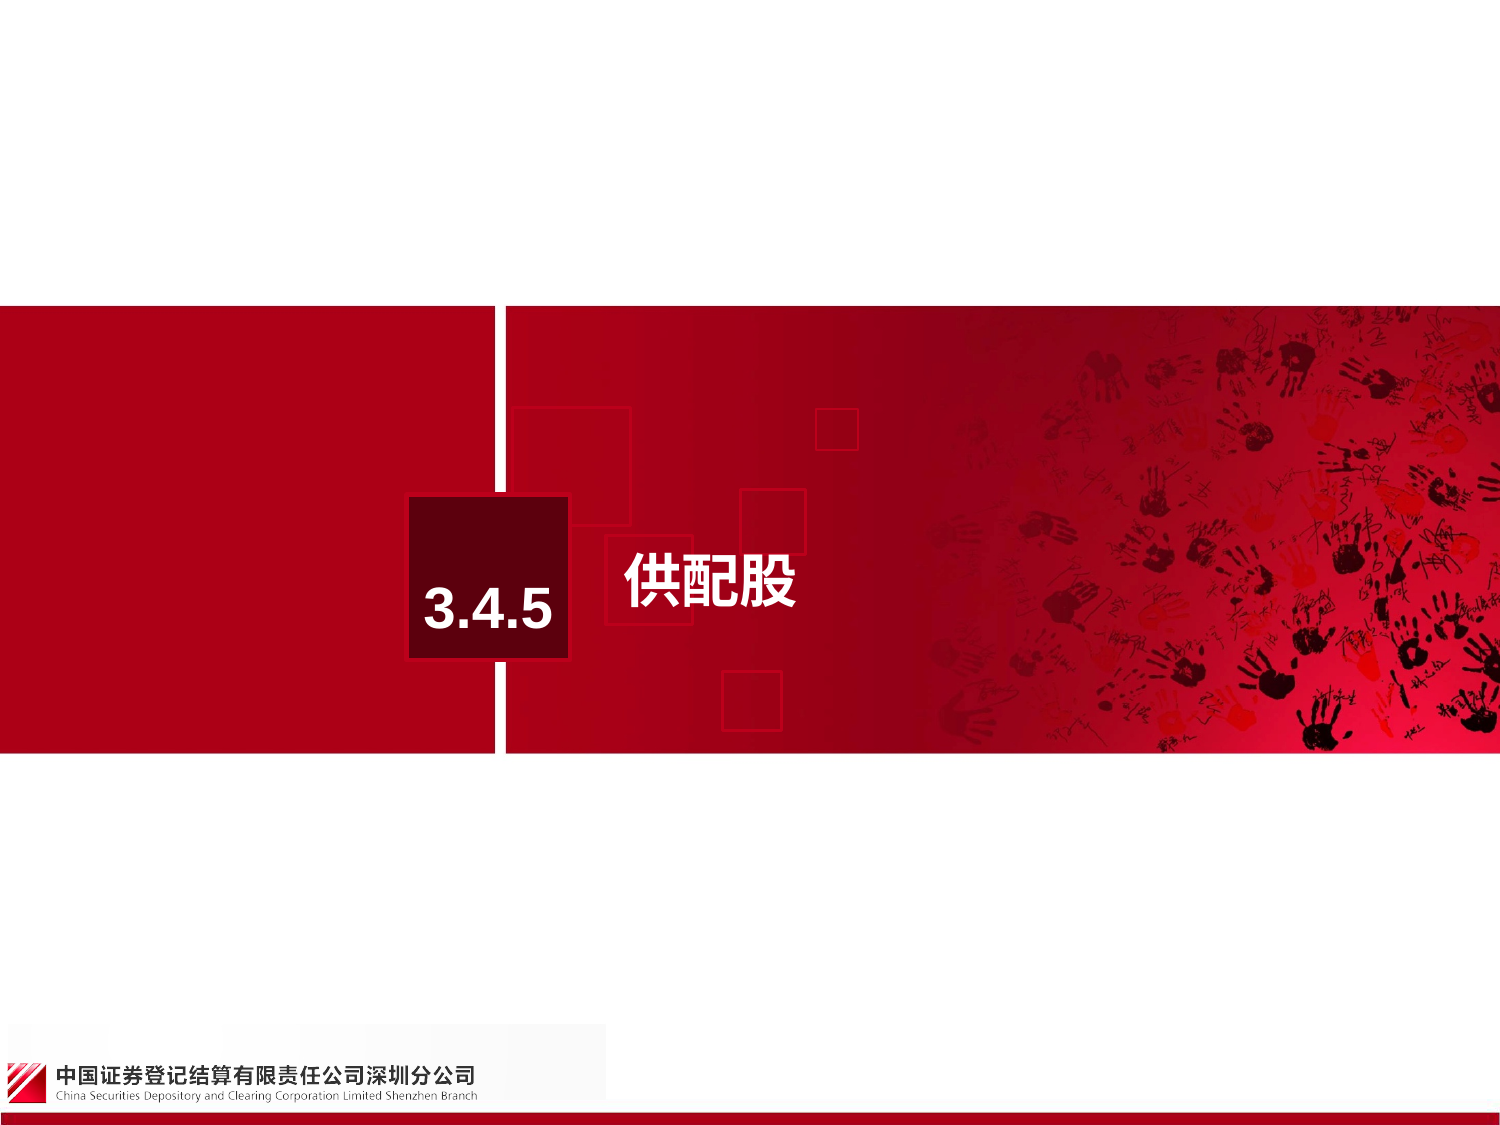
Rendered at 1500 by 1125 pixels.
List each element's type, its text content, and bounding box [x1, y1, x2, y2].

picture [0, 0, 1500, 1125]
title 供配股 [608, 520, 1459, 639]
list 3.4.5 [404, 492, 572, 662]
